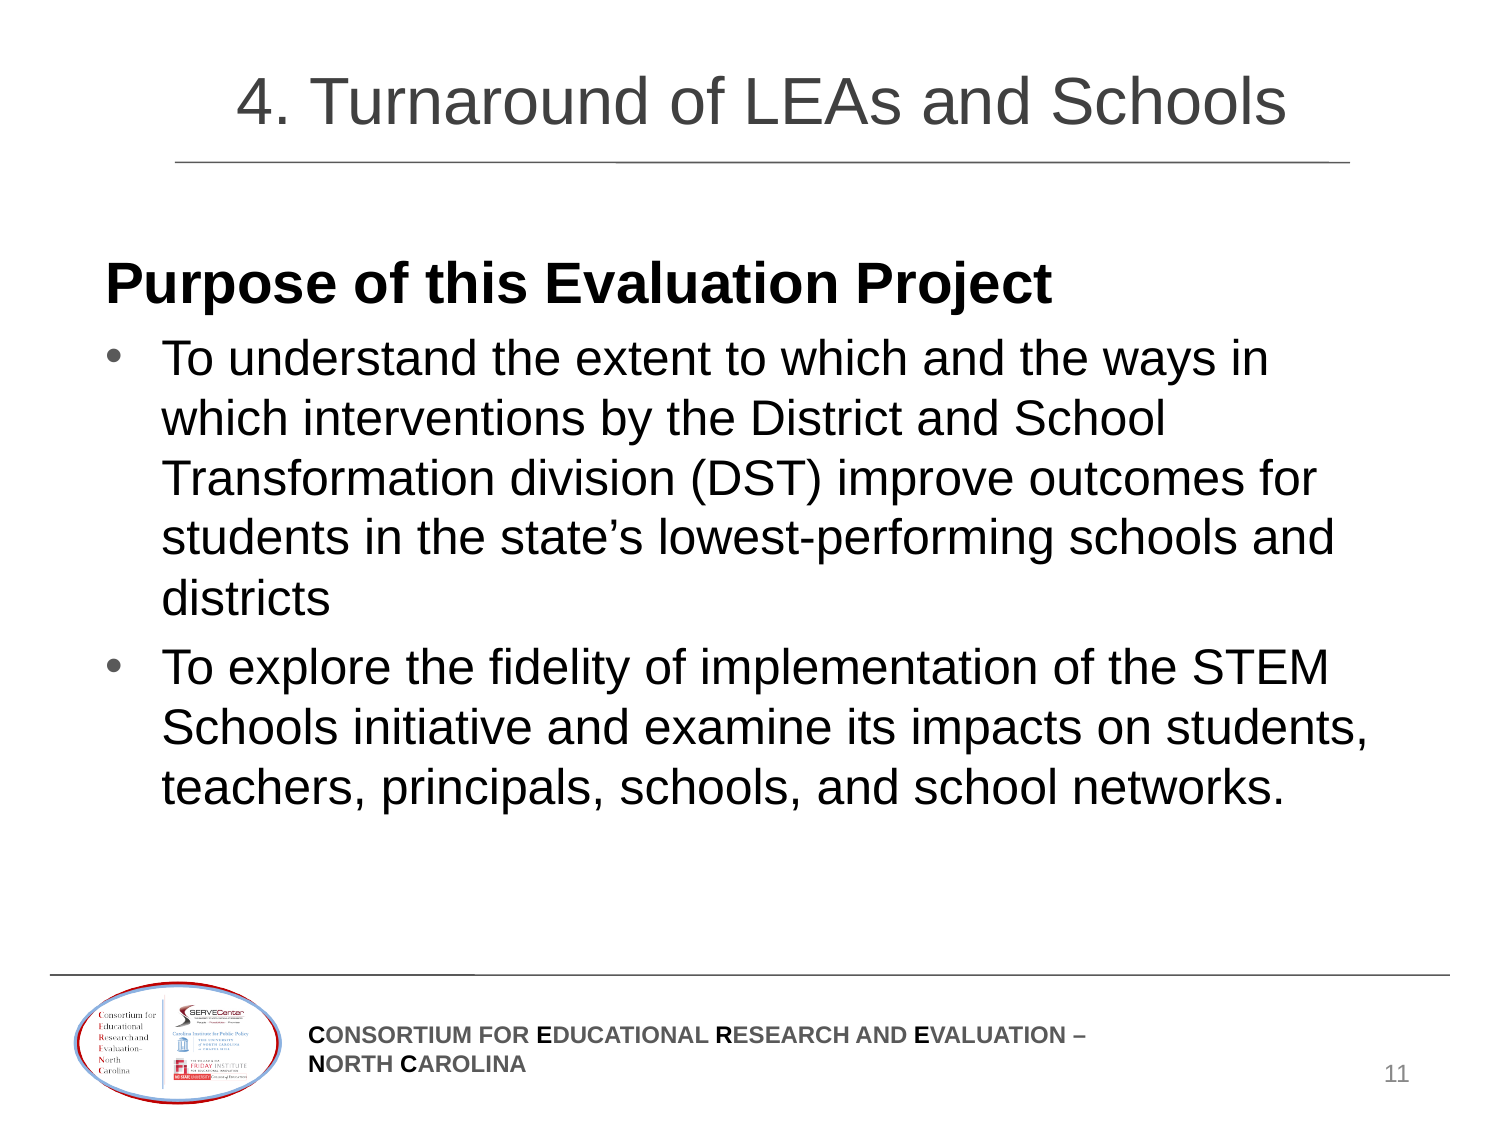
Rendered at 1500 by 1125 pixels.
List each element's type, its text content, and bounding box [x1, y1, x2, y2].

slide_number 11 [1268, 1042, 1425, 1103]
title 4. Turnaround of LEAs and Schools [174, 44, 1351, 151]
list Purpose of this Evaluation Project To understand the extent to which and the ways in which interventions by the District and School Transformation division (DST) improve outcomes for students in the state’s lowest-performing schools and districts To explore the fidelity of implementation of the STEM Schools initiative and examine its impacts on students, teachers, principals, schools, and school networks. [89, 237, 1403, 888]
picture [72, 981, 283, 1105]
